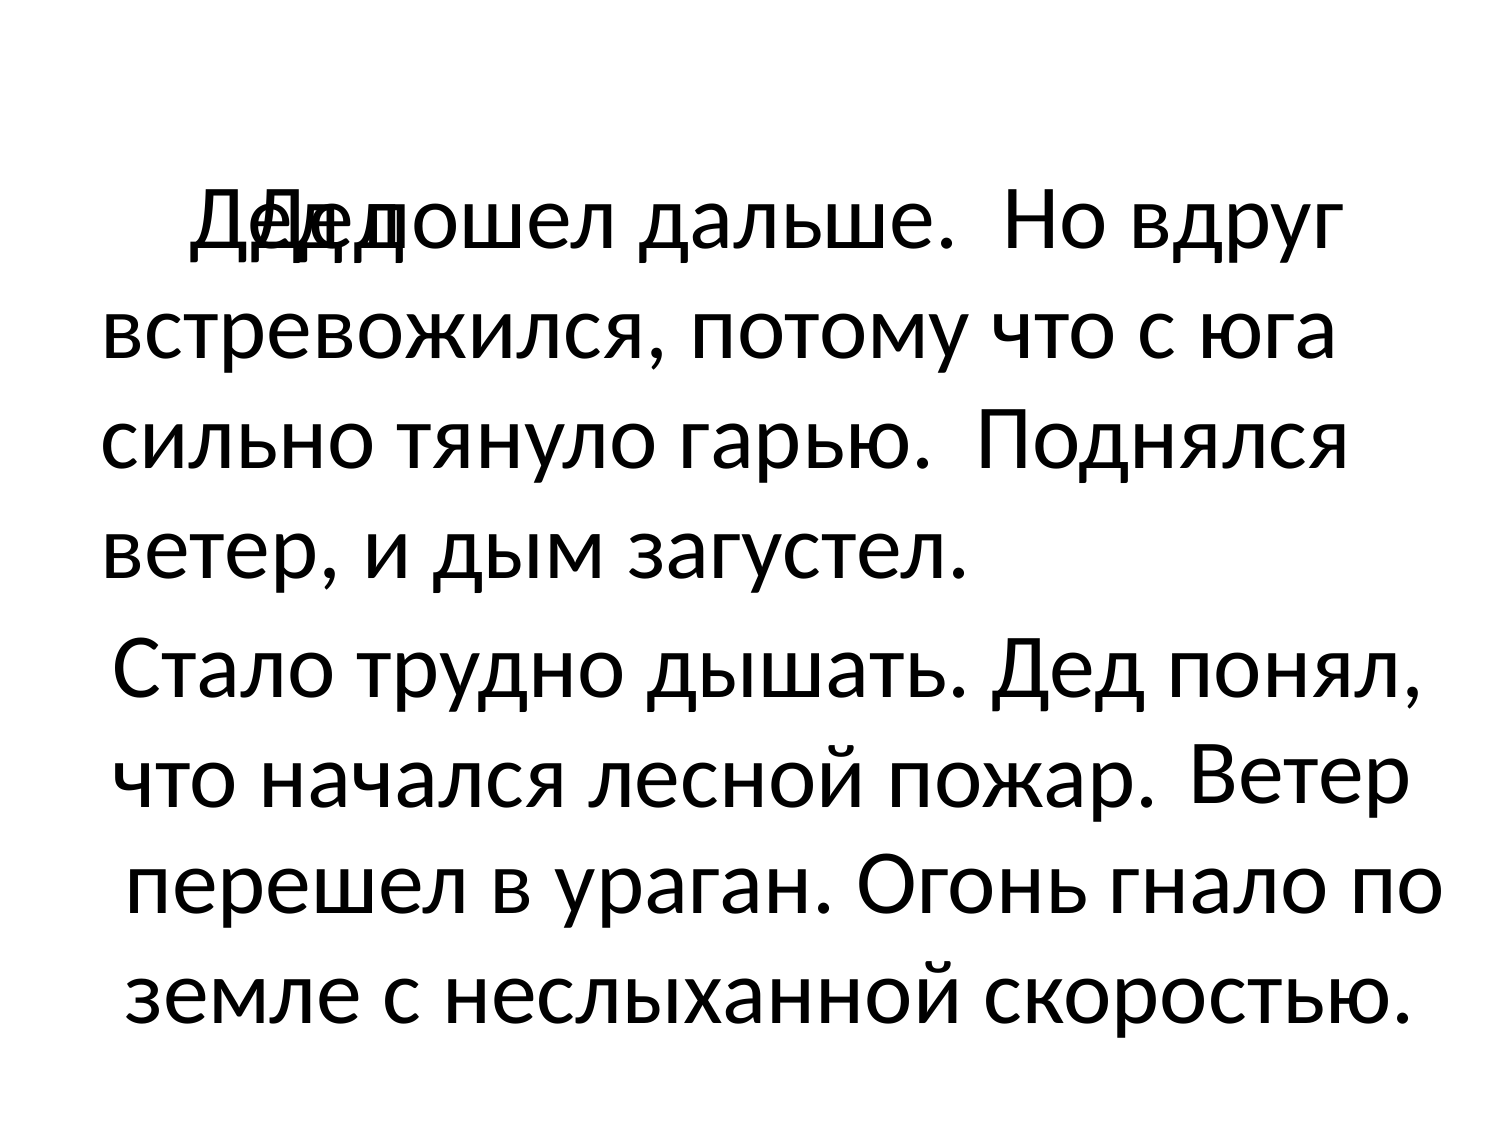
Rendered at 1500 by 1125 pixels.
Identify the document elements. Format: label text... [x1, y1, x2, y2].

text_box Но вдруг [987, 148, 1381, 274]
title Дед пошел дальше. [0, 149, 1250, 275]
list Стало трудно дышать. Дед понял, что начался лесной пожар. Ветер перешел в ураган. Огонь гнало по земле с неслыханной скоростью. [41, 597, 1500, 917]
list Ветер перешел в ураган. Огонь гнало по земле с неслыханной скоростью. [53, 704, 1500, 1125]
list Дед пошел дальше. встревожился, потому что с юга сильно тянуло гарью. Поднялся ветер, и дым загустел. [29, 149, 1500, 610]
